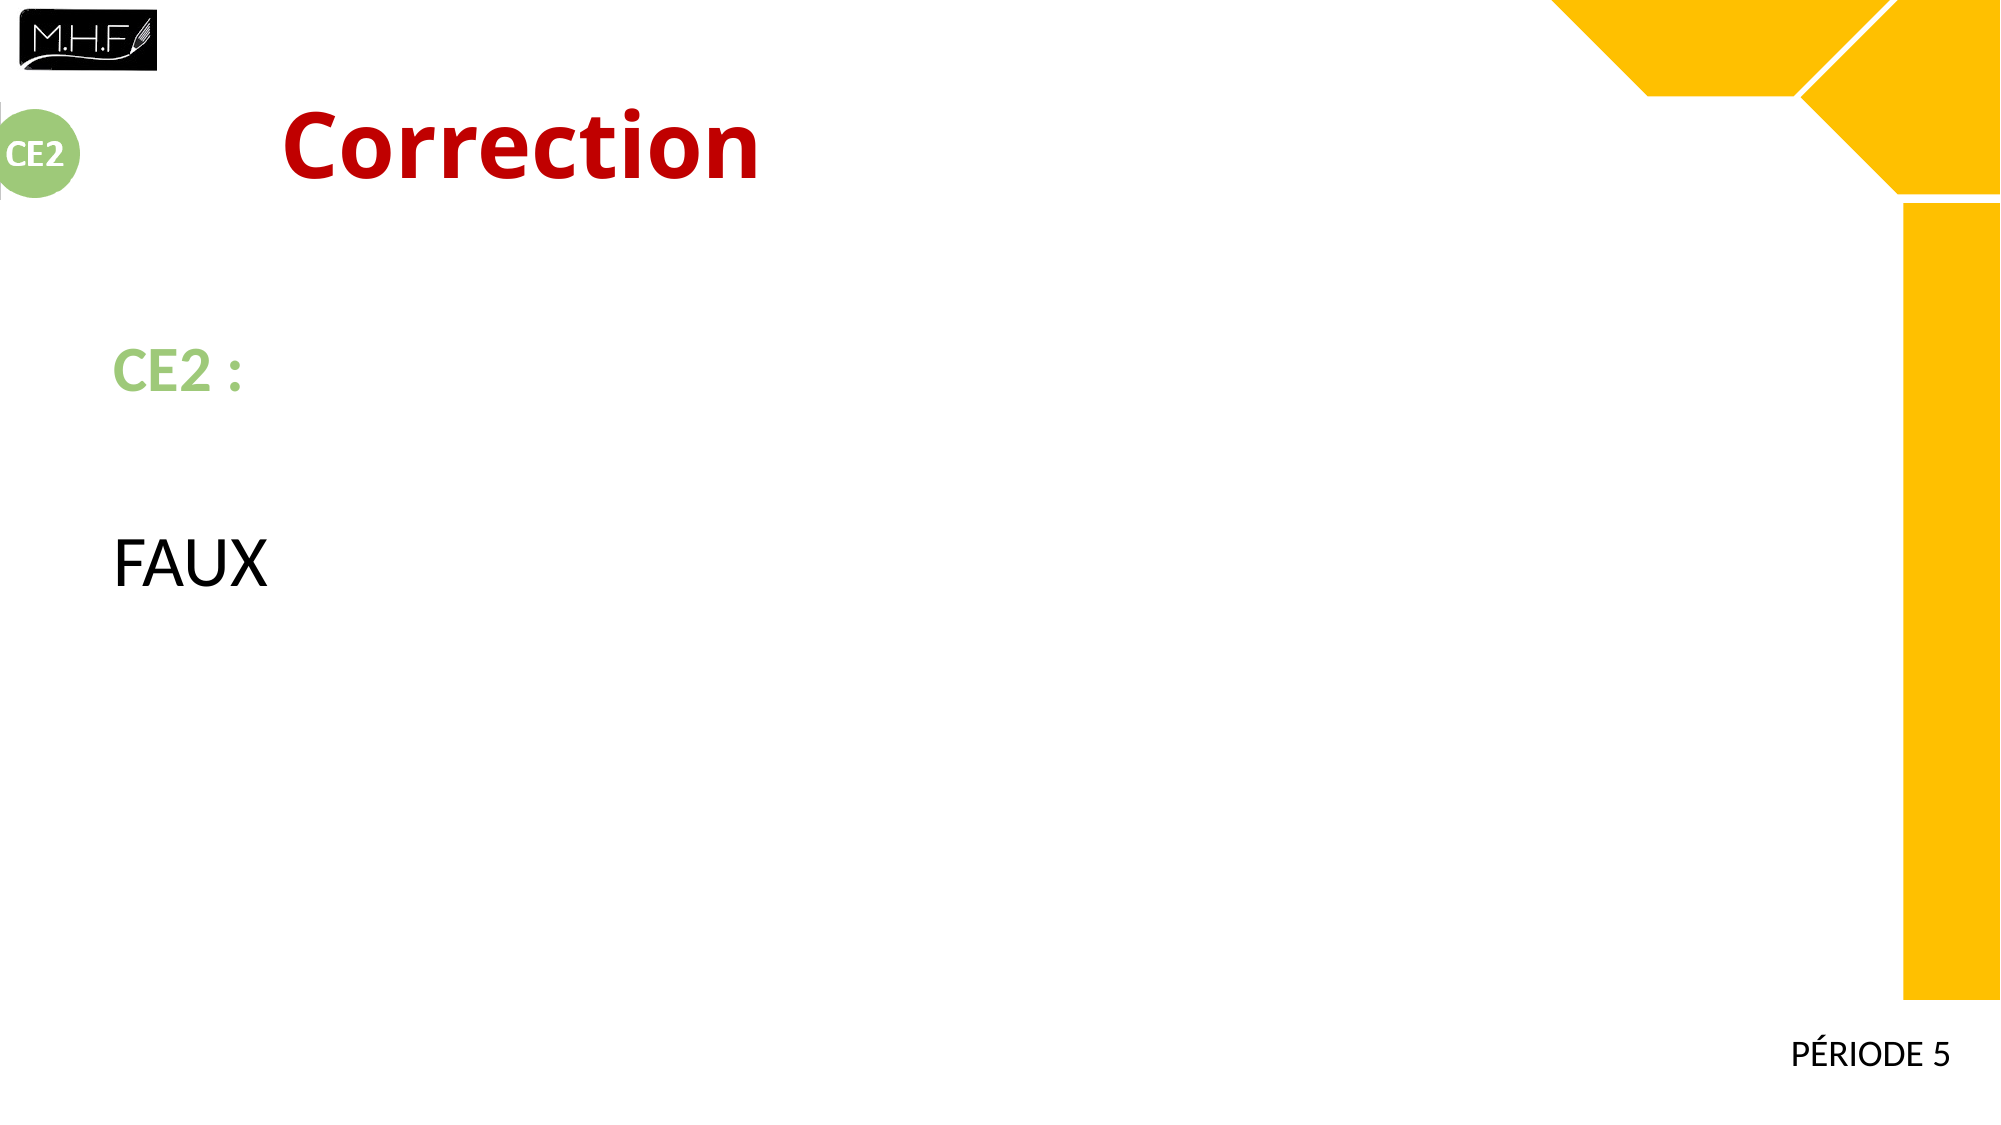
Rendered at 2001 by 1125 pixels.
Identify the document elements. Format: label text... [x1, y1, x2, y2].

title Correction [265, 40, 1526, 258]
text_box [1549, 0, 1892, 98]
picture [16, 7, 157, 74]
text_box [1902, 202, 2000, 1001]
text_box [1799, 0, 2000, 196]
text_box PÉRIODE 5 [1362, 1021, 1967, 1082]
picture [0, 102, 86, 200]
text_box CE2 : FAUX [98, 327, 1930, 613]
